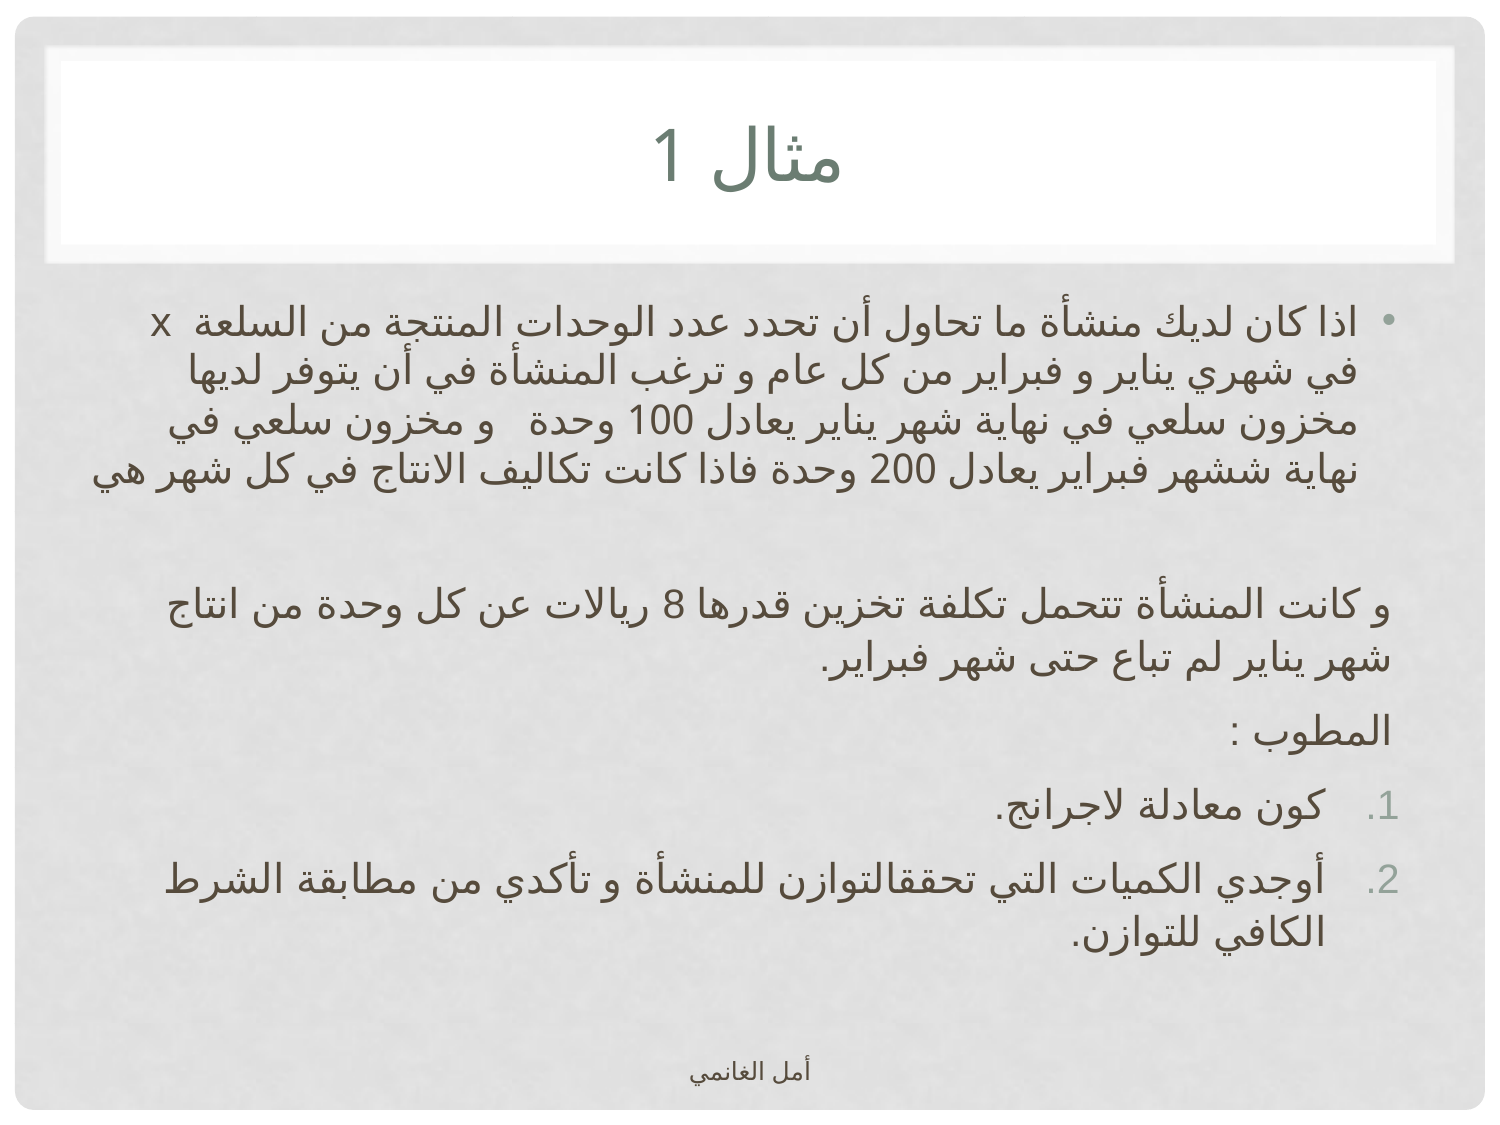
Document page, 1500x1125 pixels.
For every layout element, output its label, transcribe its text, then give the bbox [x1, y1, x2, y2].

footer أمل الغانمي [512, 1042, 988, 1103]
title مثال 1 [69, 66, 1425, 238]
